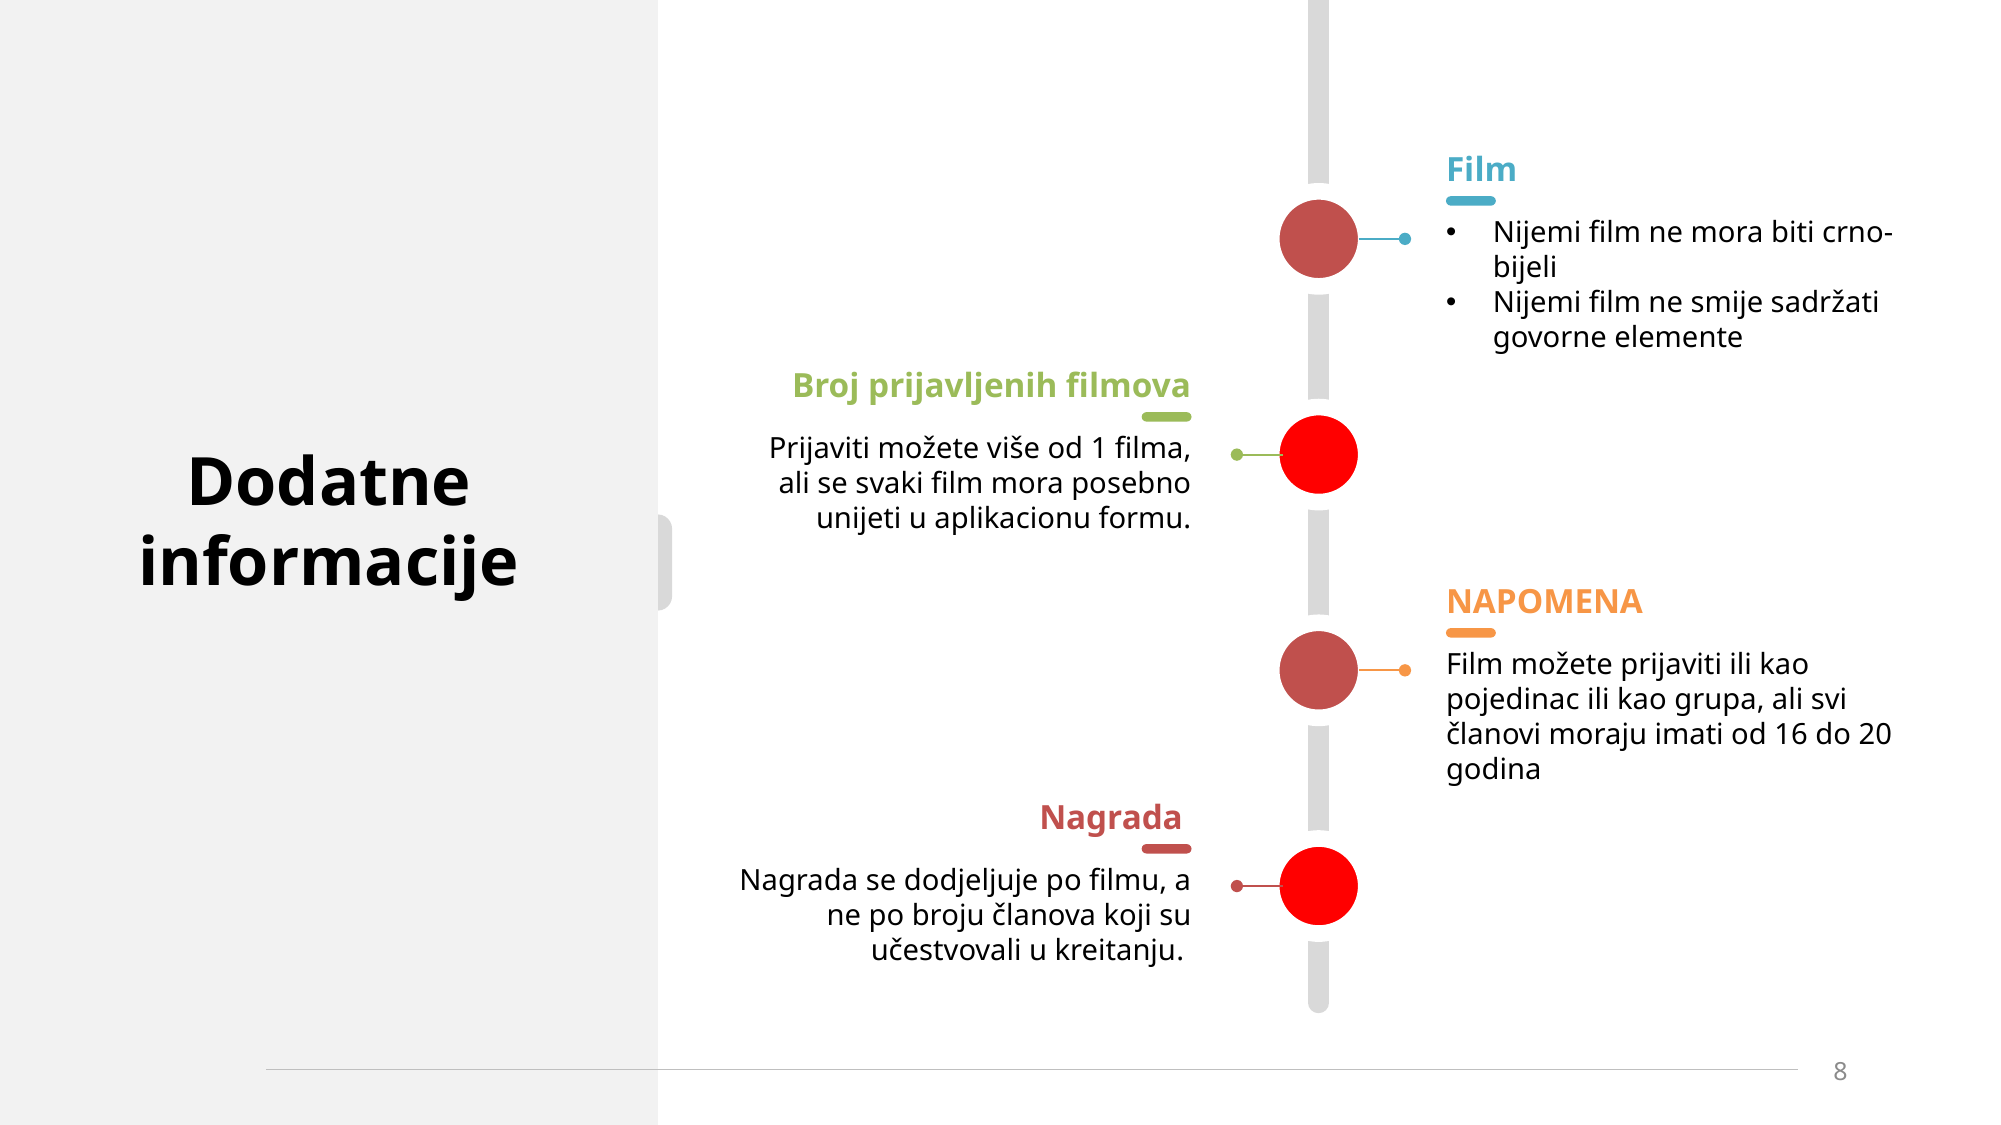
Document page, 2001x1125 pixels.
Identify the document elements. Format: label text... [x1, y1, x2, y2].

text_box [1319, 406, 1368, 504]
text_box [1319, 837, 1368, 935]
text_box [1270, 190, 1318, 288]
text_box [0, 0, 659, 1125]
text_box [1270, 837, 1318, 935]
slide_number 8 [1412, 1042, 1863, 1103]
text_box Film [1445, 148, 1900, 189]
text_box [1319, 190, 1368, 288]
text_box Nagrada [737, 796, 1192, 837]
text_box [1140, 843, 1193, 855]
text_box Film možete prijaviti ili kao pojedinac ili kao grupa, ali svi članovi moraju imati od 16 do 20 godina [1445, 645, 1900, 786]
text_box Prijaviti možete više od 1 filma, ali se svaki film mora posebno unijeti u aplikacionu formu. [737, 429, 1192, 535]
text_box Broj prijavljenih filmova [737, 364, 1192, 405]
text_box Nagrada se dodjeljuje po filmu, a ne po broju članova koji su učestvovali u kreitanju. [737, 861, 1192, 967]
text_box [1319, 621, 1368, 719]
text_box NAPOMENA [1445, 580, 1900, 621]
text_box [1270, 406, 1318, 504]
text_box Dodatne informacije [47, 438, 611, 599]
text_box Nijemi film ne mora biti crno-bijeli Nijemi film ne smije sadržati govorne elemente [1445, 213, 1900, 354]
text_box [1140, 411, 1193, 423]
text_box [1270, 621, 1318, 719]
text_box [659, 513, 674, 612]
text_box [1444, 627, 1497, 639]
text_box [1444, 195, 1497, 207]
